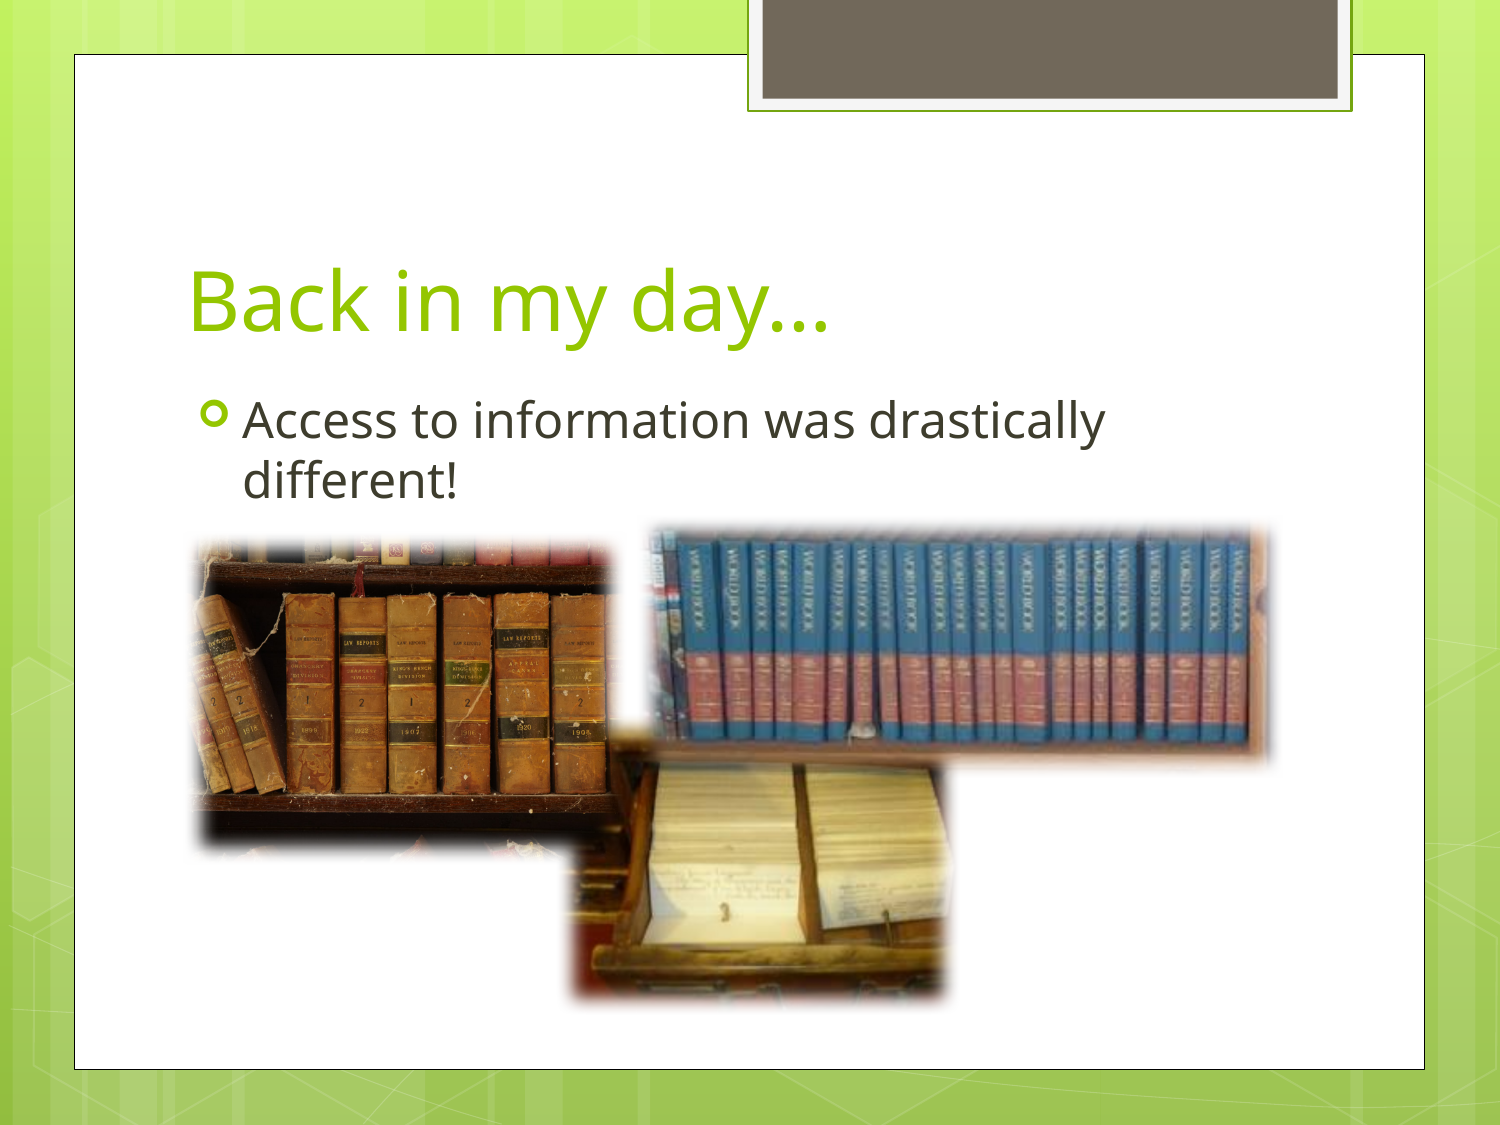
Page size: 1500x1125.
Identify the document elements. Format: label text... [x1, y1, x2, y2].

picture [183, 515, 1284, 1016]
title Back in my day… [171, 168, 1324, 357]
list Access to information was drastically different! [171, 381, 1283, 957]
